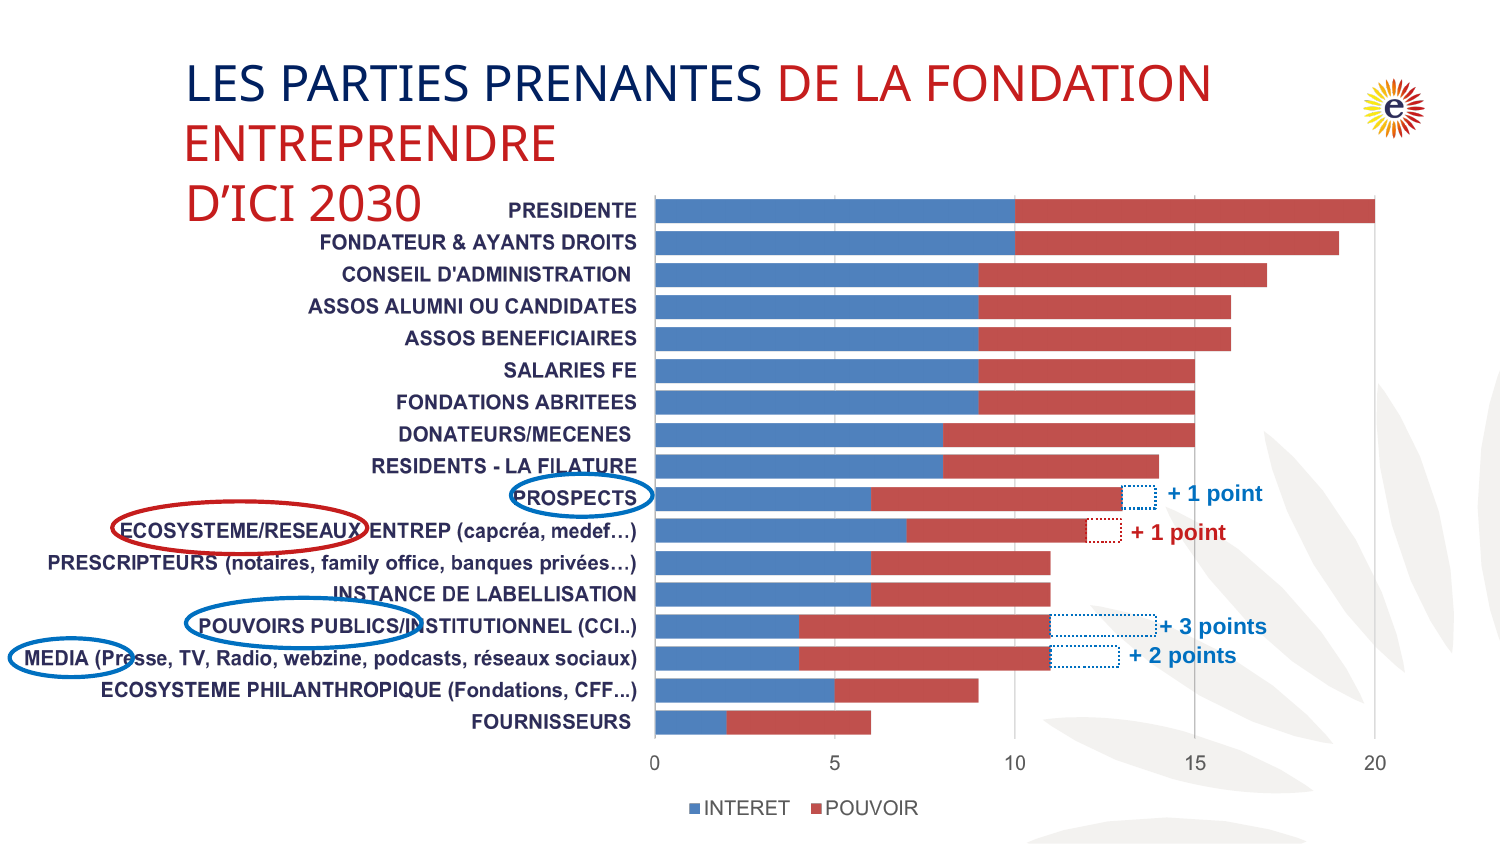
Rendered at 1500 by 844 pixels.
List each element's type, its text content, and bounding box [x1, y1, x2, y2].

text_box LES PARTIES PRENANTES DE LA FONDATION ENTREPRENDRE D’ICI 2030 [182, 51, 1360, 164]
picture [9, 169, 1412, 842]
picture [1360, 75, 1429, 141]
